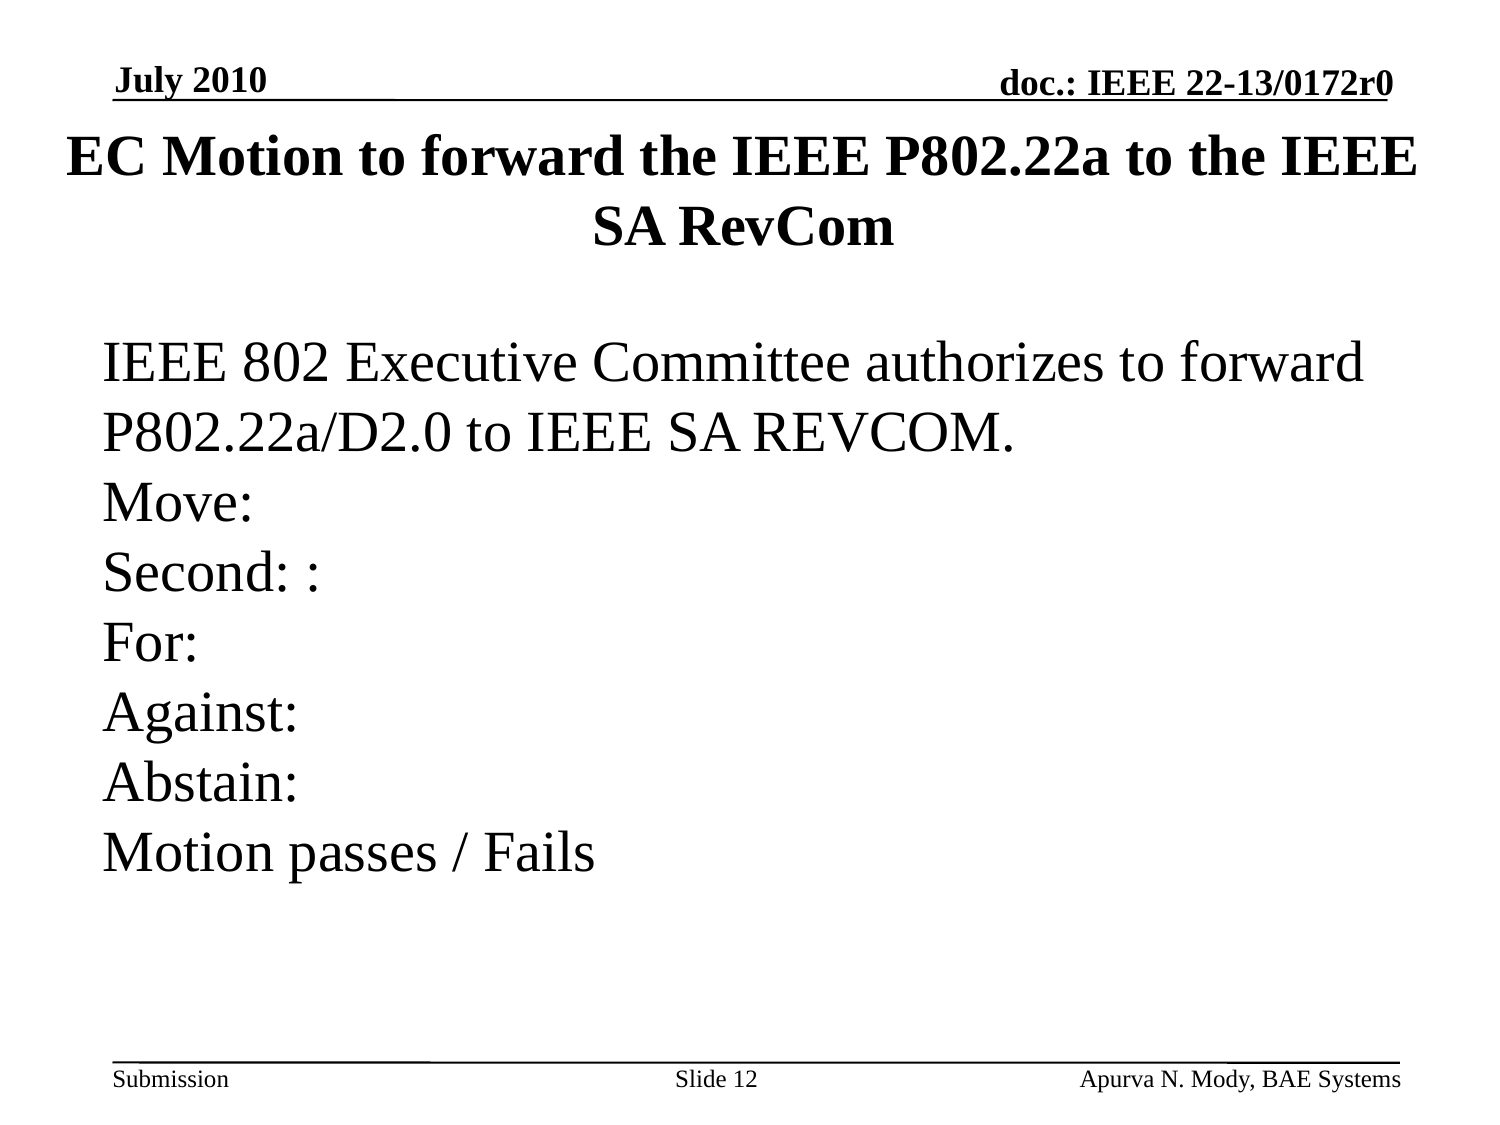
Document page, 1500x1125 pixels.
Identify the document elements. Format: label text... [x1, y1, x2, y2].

footer Apurva N. Mody, BAE Systems [1077, 1061, 1402, 1093]
title EC Motion to forward the IEEE P802.22a to the IEEE SA RevCom [37, 112, 1451, 263]
text_box Slide 12 [675, 1062, 838, 1093]
text_box IEEE 802 Executive Committee authorizes to forward P802.22a/D2.0 to IEEE SA REVCOM. Move: Second: : For: Against: Abstain: Motion passes / Fails [87, 315, 1450, 891]
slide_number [114, 54, 270, 101]
